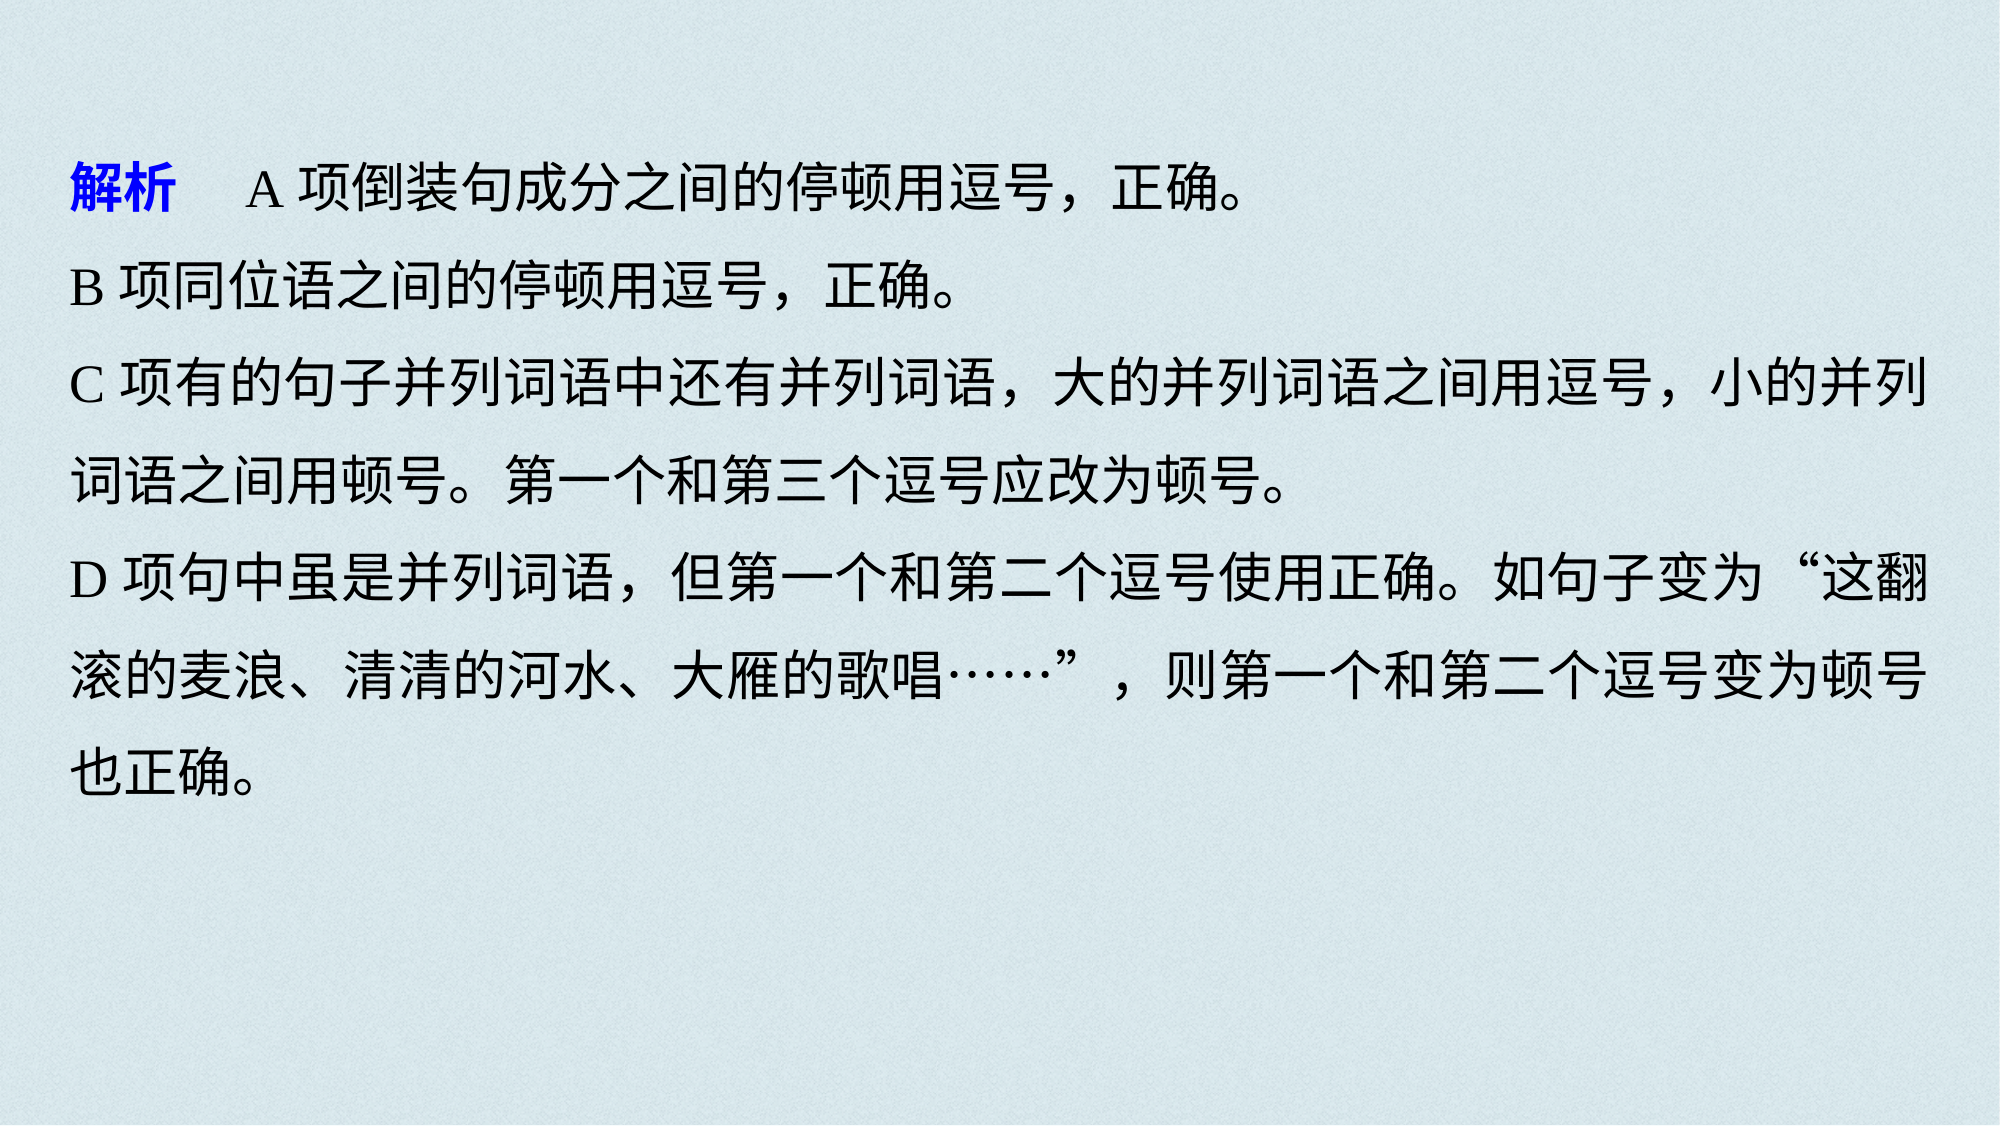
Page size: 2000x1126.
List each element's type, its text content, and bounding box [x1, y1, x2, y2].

text_box 解析 A项倒装句成分之间的停顿用逗号，正确。 B项同位语之间的停顿用逗号，正确。 C项有的句子并列词语中还有并列词语，大的并列词语之间用逗号，小的并列词语之间用顿号。第一个和第三个逗号应改为顿号。 D项句中虽是并列词语，但第一个和第二个逗号使用正确。如句子变为“这翻滚的麦浪、清清的河水、大雁的歌唱……”，则第一个和第二个逗号变为顿号也正确。 [54, 113, 1945, 811]
